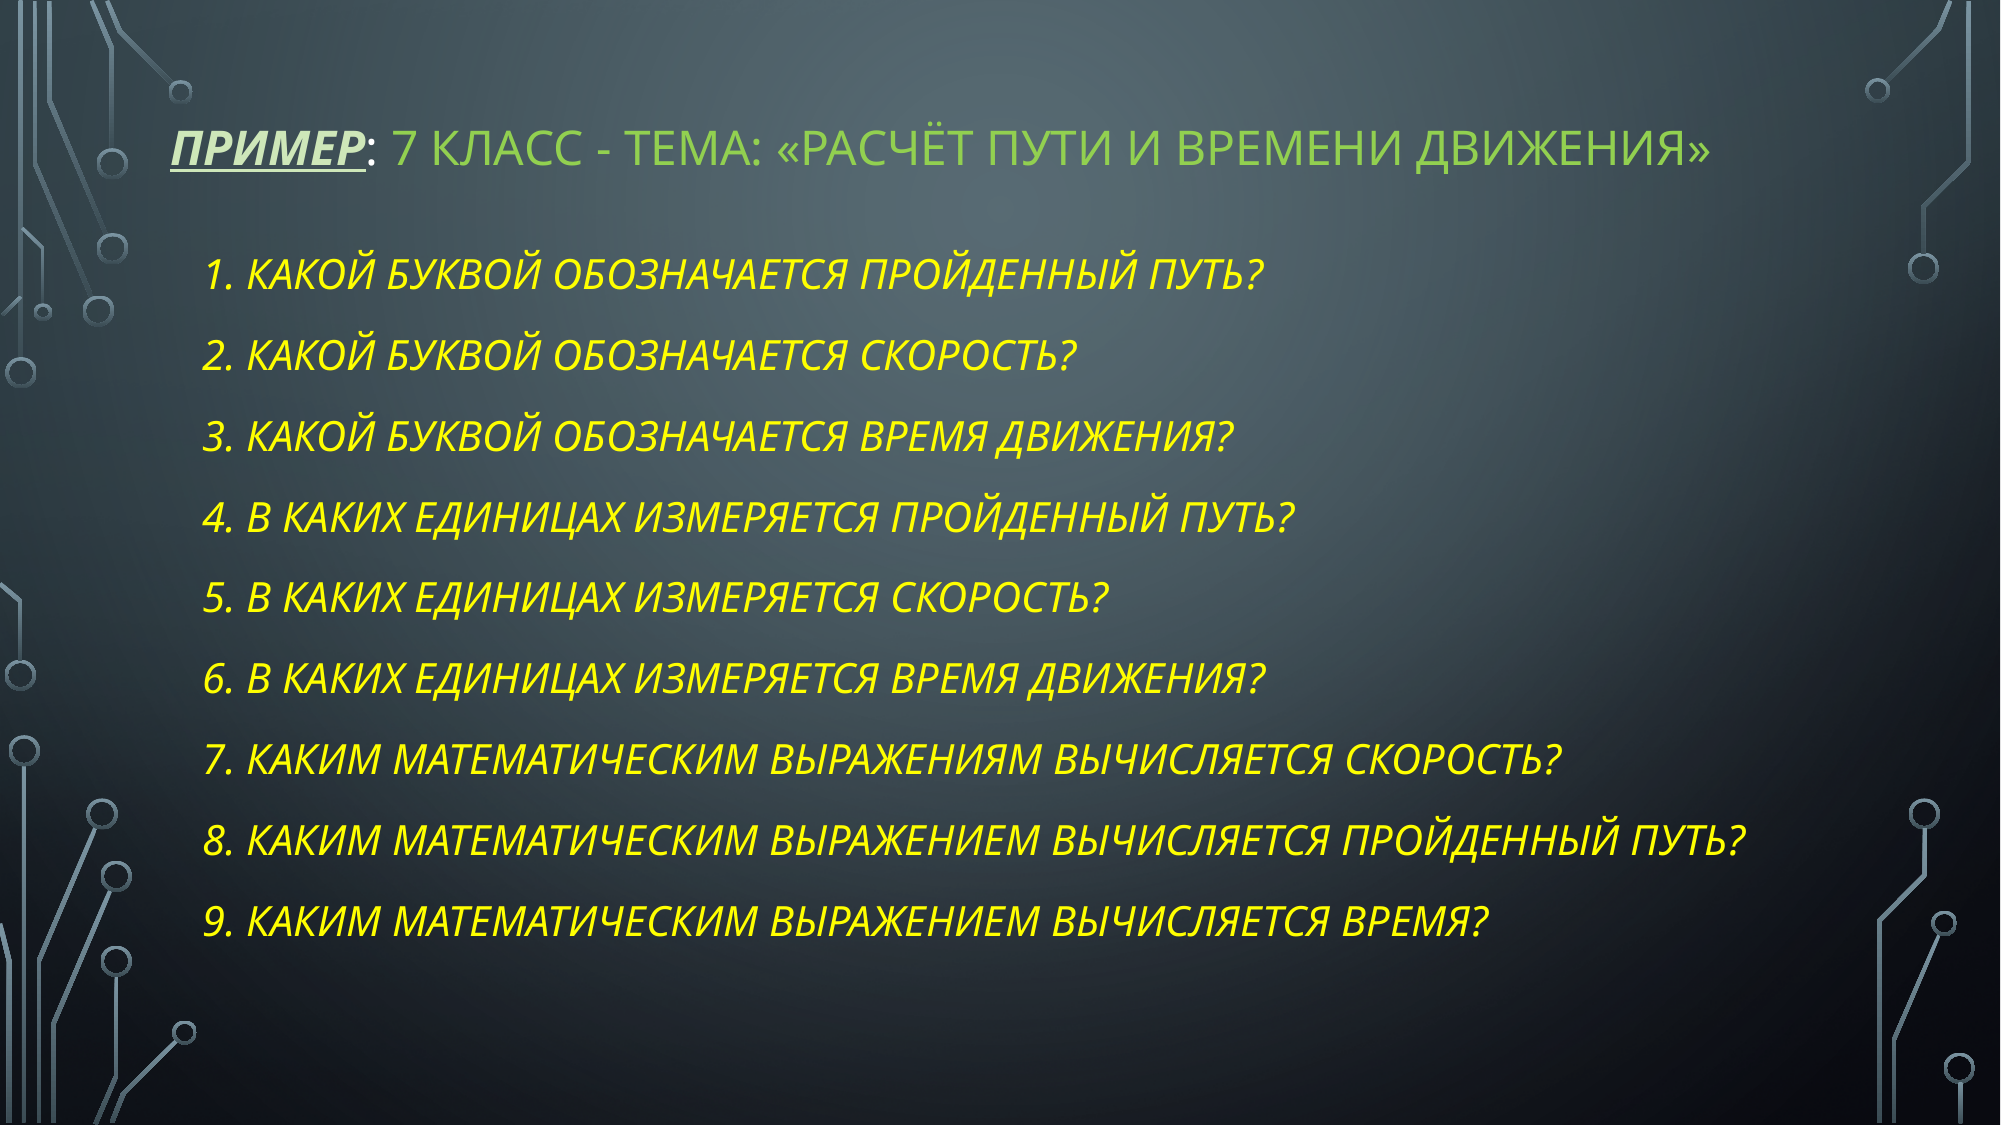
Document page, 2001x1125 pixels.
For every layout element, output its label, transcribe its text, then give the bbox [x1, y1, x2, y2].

list 1. Какой буквой обозначается пройденный путь? 2. Какой буквой обозначается скорость? 3. Какой буквой обозначается время движения? 4. В каких единицах измеряется пройденный путь? 5. В каких единицах измеряется скорость? 6. В каких единицах измеряется время движения? 7. Каким математическим выражениям вычисляется скорость? 8. Каким математическим выражением вычисляется пройденный путь? 9. Каким математическим выражением вычисляется время? [187, 230, 1813, 994]
title Пример: 7 класс - тема: «Расчёт пути и времени движения» [155, 81, 1879, 184]
